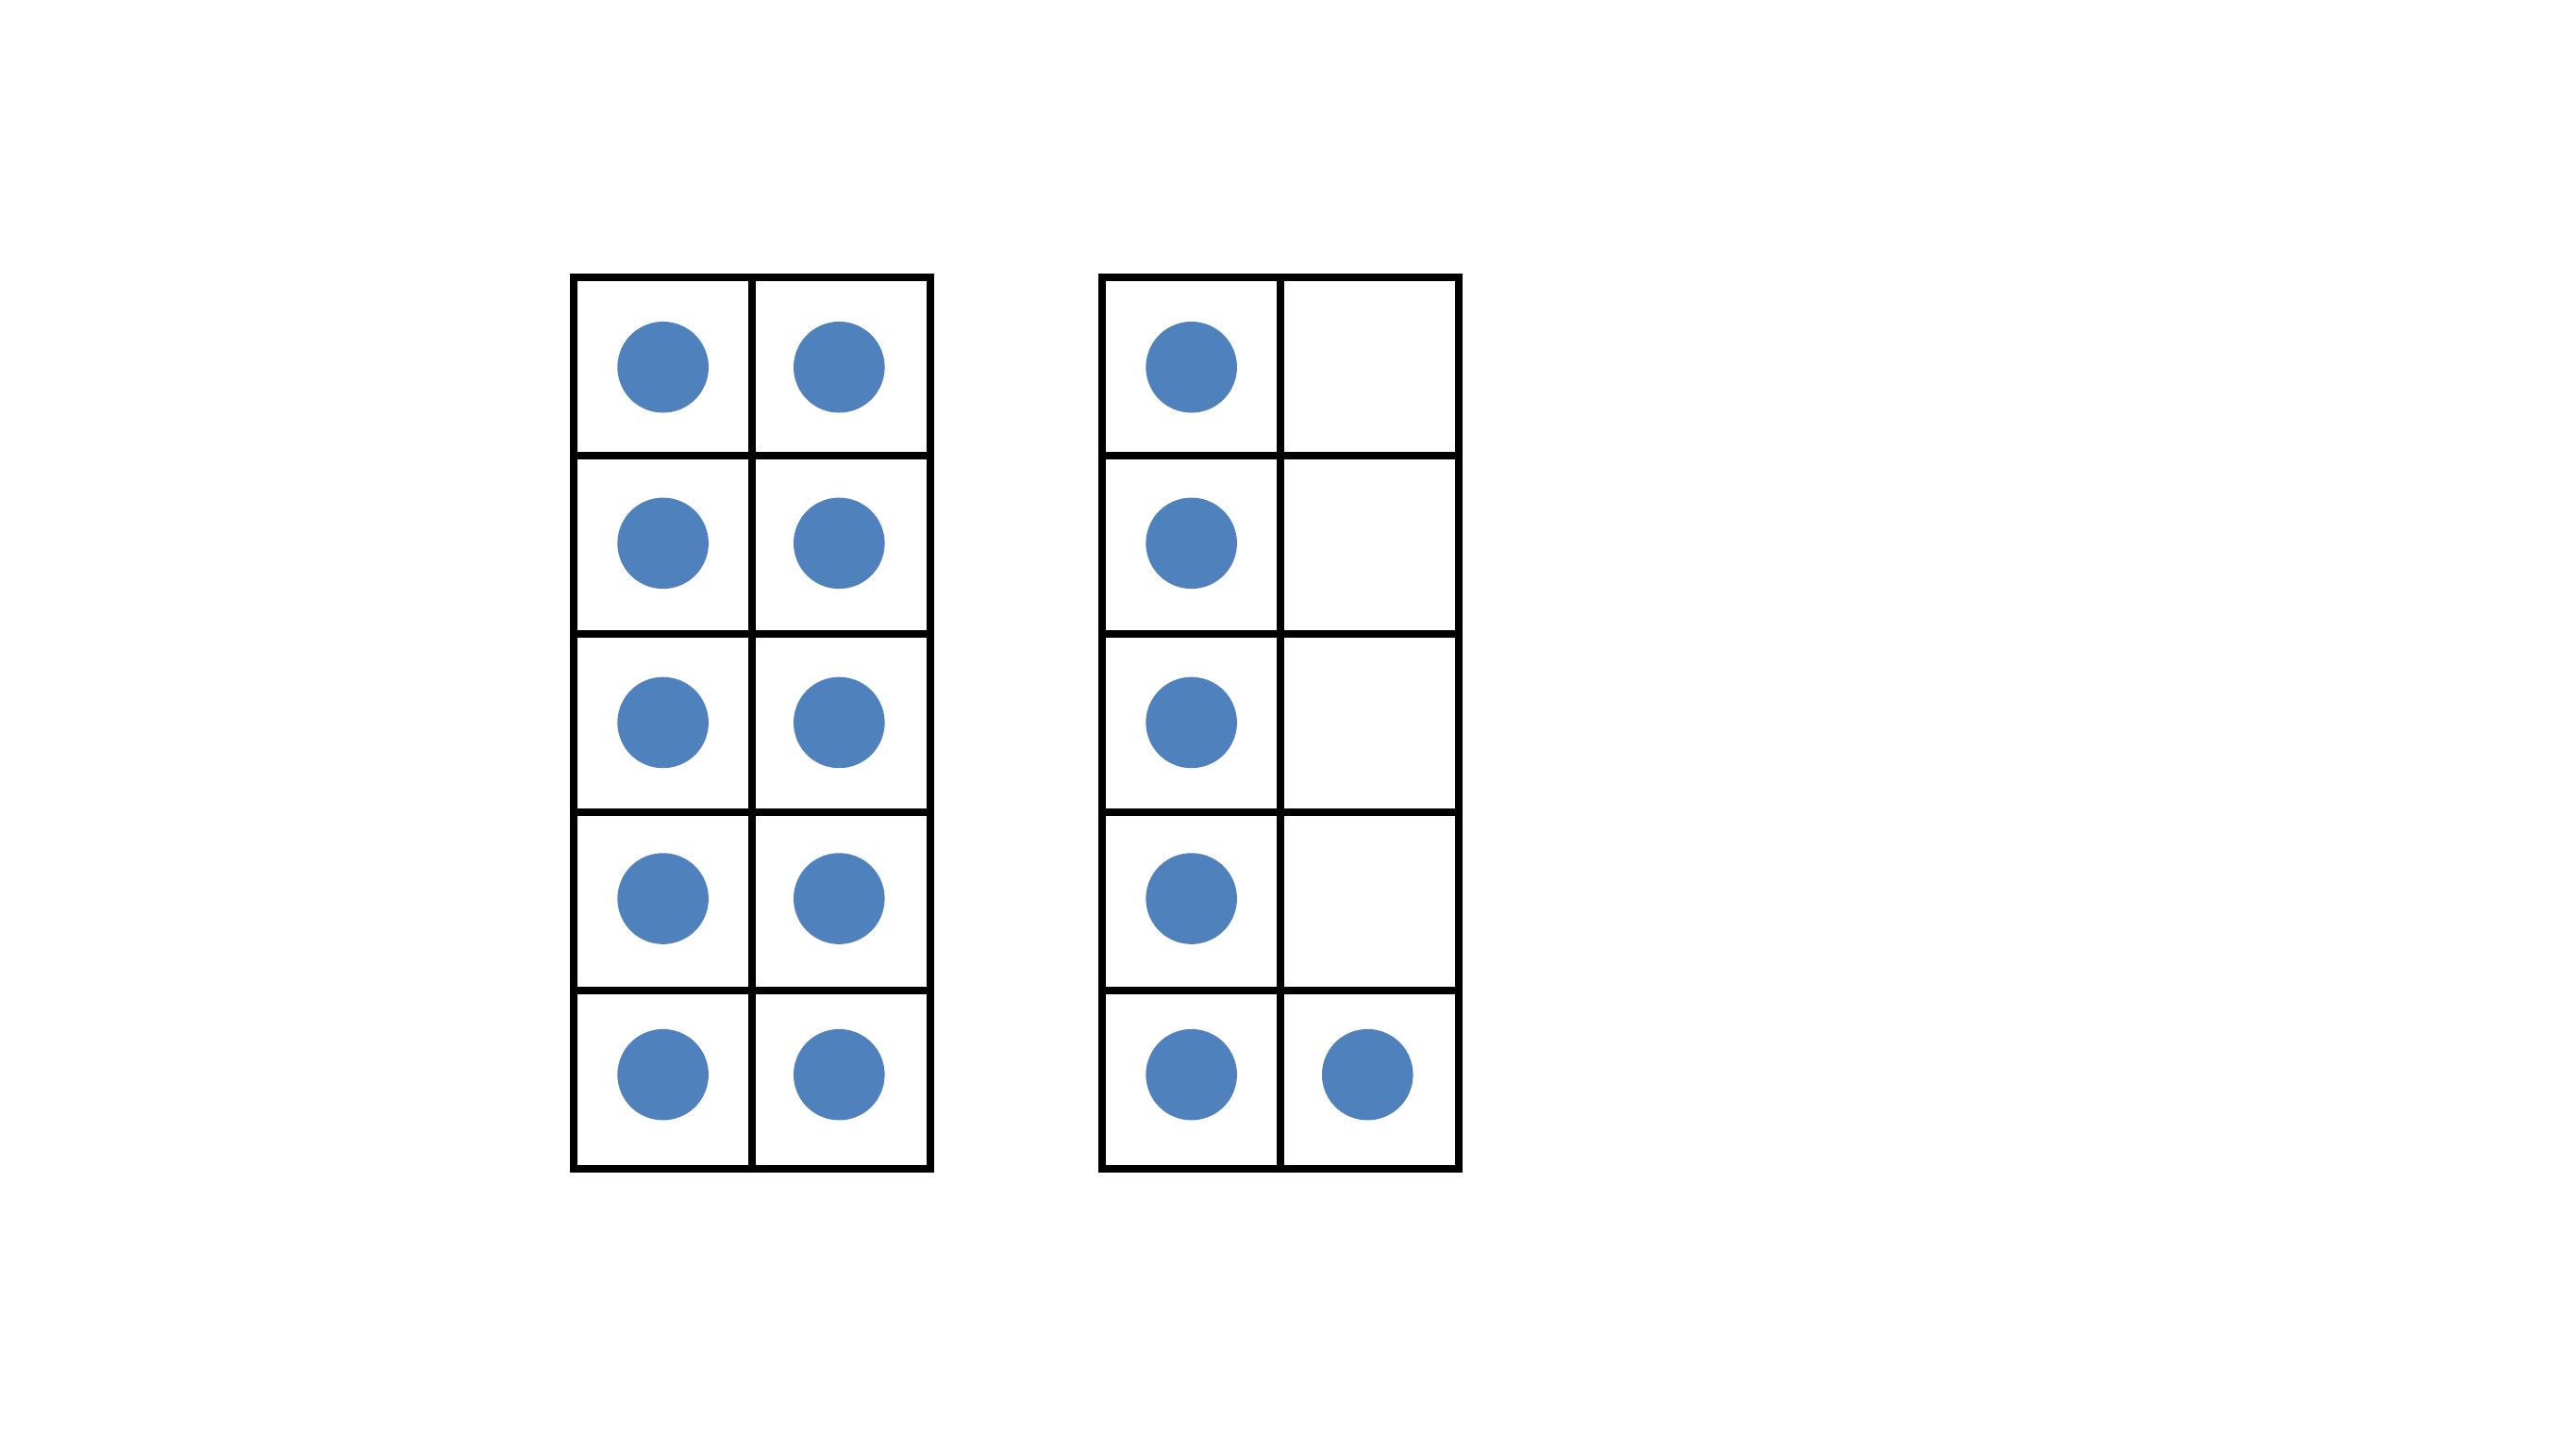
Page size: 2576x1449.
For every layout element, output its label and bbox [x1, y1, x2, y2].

text_box [1146, 854, 1236, 943]
table_cell [1106, 816, 1277, 987]
text_box [618, 1029, 708, 1120]
table_cell [1284, 994, 1455, 1165]
table_header [1284, 281, 1455, 452]
text_box [795, 677, 884, 768]
table_cell [756, 459, 927, 630]
text_box [1146, 677, 1236, 768]
text_box [618, 854, 708, 943]
text_box [795, 854, 884, 943]
text_box [795, 1029, 884, 1120]
table_cell [1106, 459, 1277, 630]
table_cell [1106, 994, 1277, 1165]
text_box [795, 322, 884, 412]
text_box [795, 498, 884, 589]
table_cell [756, 994, 927, 1165]
text_box [1146, 1029, 1236, 1120]
table_cell [1284, 638, 1455, 808]
text_box [618, 677, 708, 768]
table_cell [577, 994, 748, 1165]
table_cell [577, 638, 748, 808]
text_box [1146, 498, 1236, 589]
text_box [618, 322, 708, 412]
table_header [756, 281, 927, 452]
table_cell [1284, 459, 1455, 630]
table_cell [577, 459, 748, 630]
table_header [577, 281, 748, 452]
table_cell [756, 638, 927, 808]
text_box [1323, 1029, 1413, 1120]
table_cell [756, 816, 927, 987]
table_cell [1106, 638, 1277, 808]
table_cell [1284, 816, 1455, 987]
text_box [618, 498, 708, 589]
table_cell [577, 816, 748, 987]
table_header [1106, 281, 1277, 452]
text_box [1146, 322, 1236, 412]
